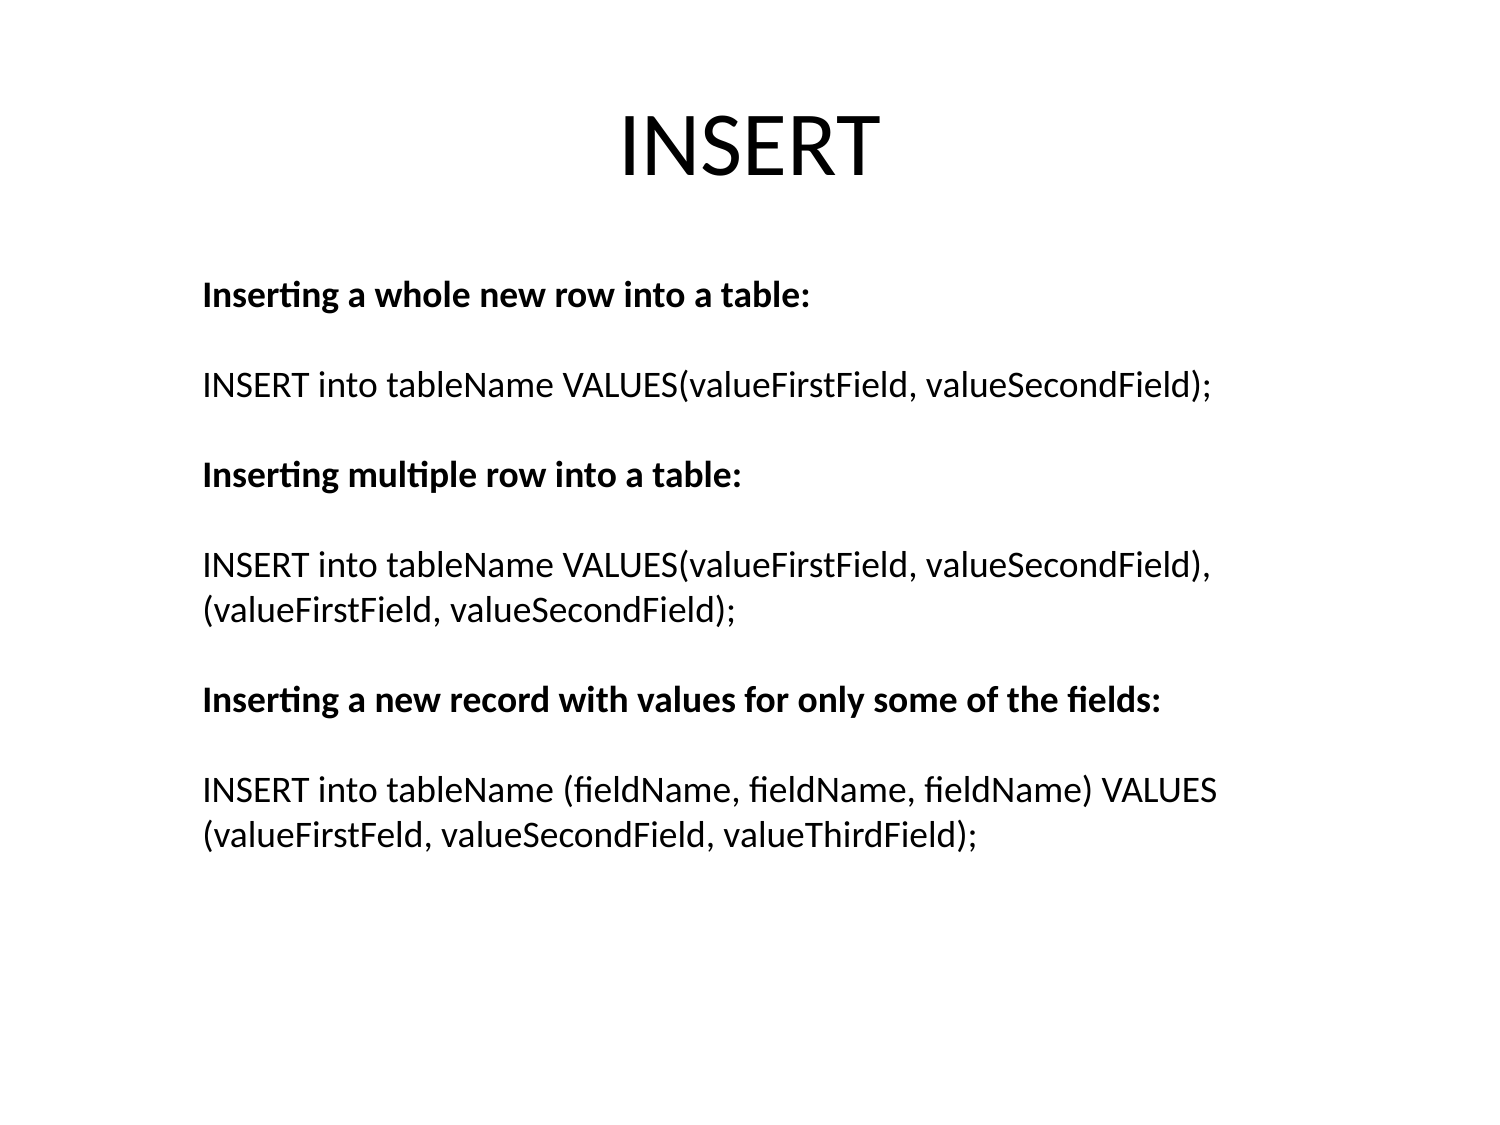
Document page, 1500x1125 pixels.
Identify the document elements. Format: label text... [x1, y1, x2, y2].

text_box Inserting a whole new row into a table: INSERT into tableName VALUES(valueFirstField, valueSecondField); Inserting multiple row into a table: INSERT into tableName VALUES(valueFirstField, valueSecondField), (valueFirstField, valueSecondField); Inserting a new record with values for only some of the fields: INSERT into tableName (fieldName, fieldName, fieldName) VALUES (valueFirstFeld, valueSecondField, valueThirdField); [187, 262, 1438, 863]
title INSERT [75, 45, 1425, 233]
